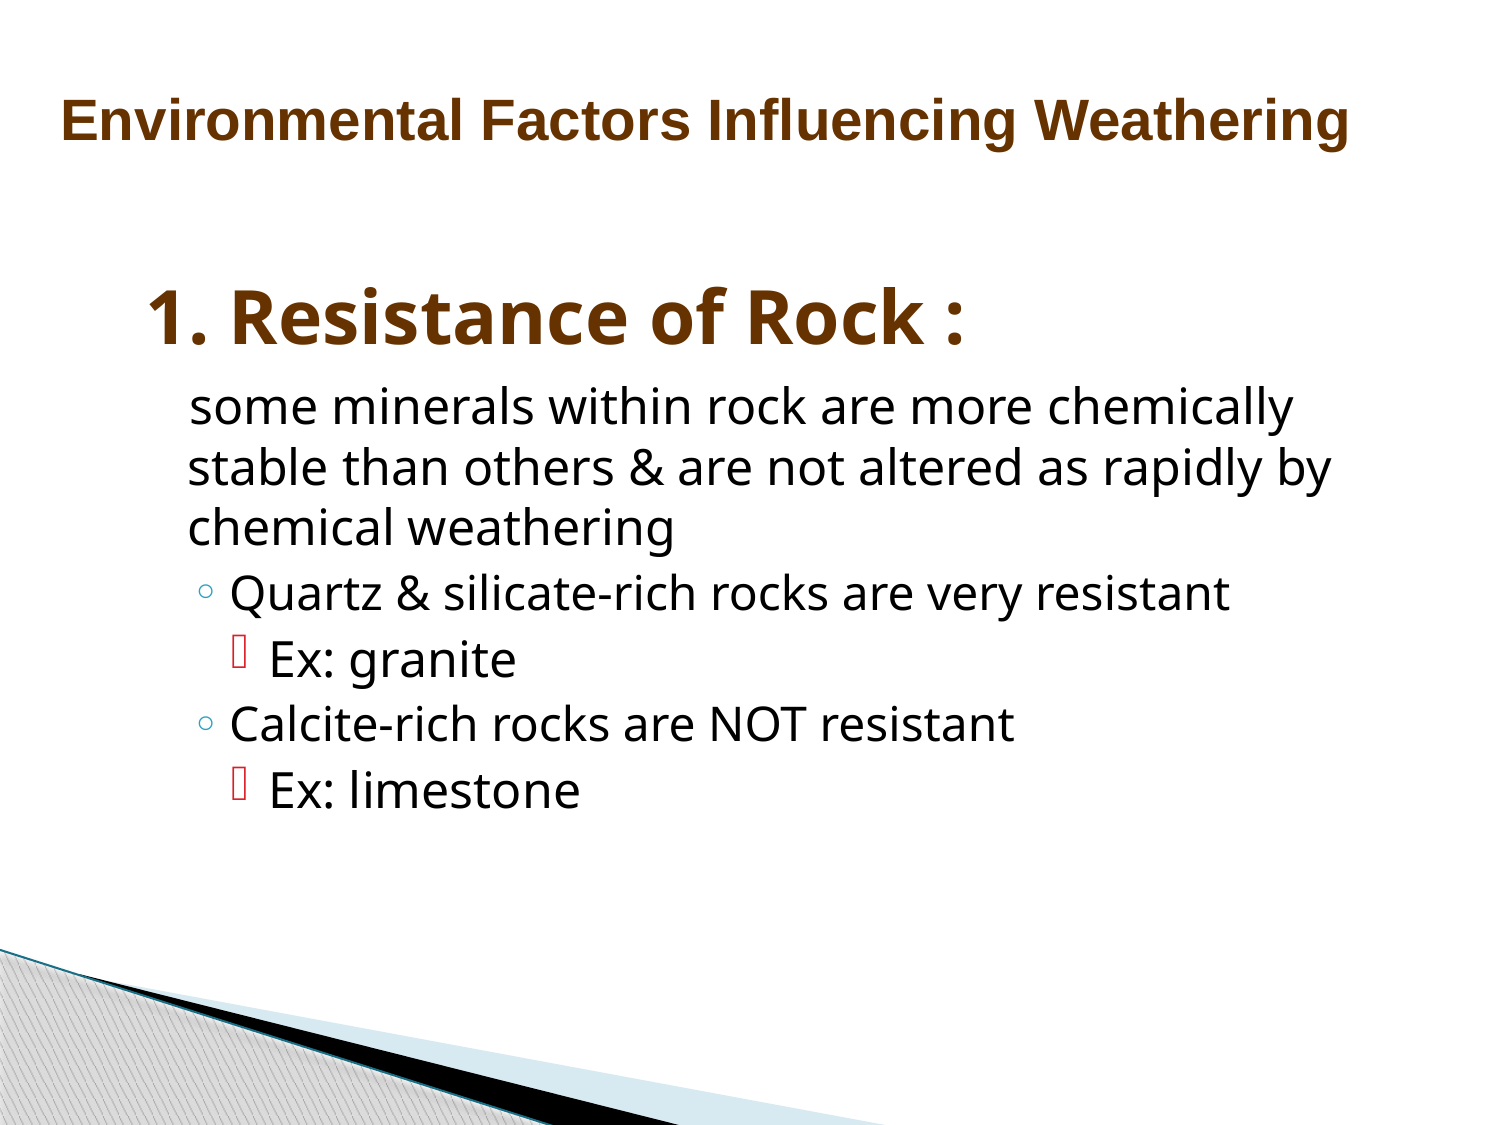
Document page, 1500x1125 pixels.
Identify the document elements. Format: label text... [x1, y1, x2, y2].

list 1. Resistance of Rock : some minerals within rock are more chemically stable than others & are not altered as rapidly by chemical weathering Quartz & silicate-rich rocks are very resistant Ex: granite Calcite-rich rocks are NOT resistant Ex: limestone [112, 262, 1388, 988]
text_box Environmental Factors Influencing Weathering [24, 75, 1388, 160]
